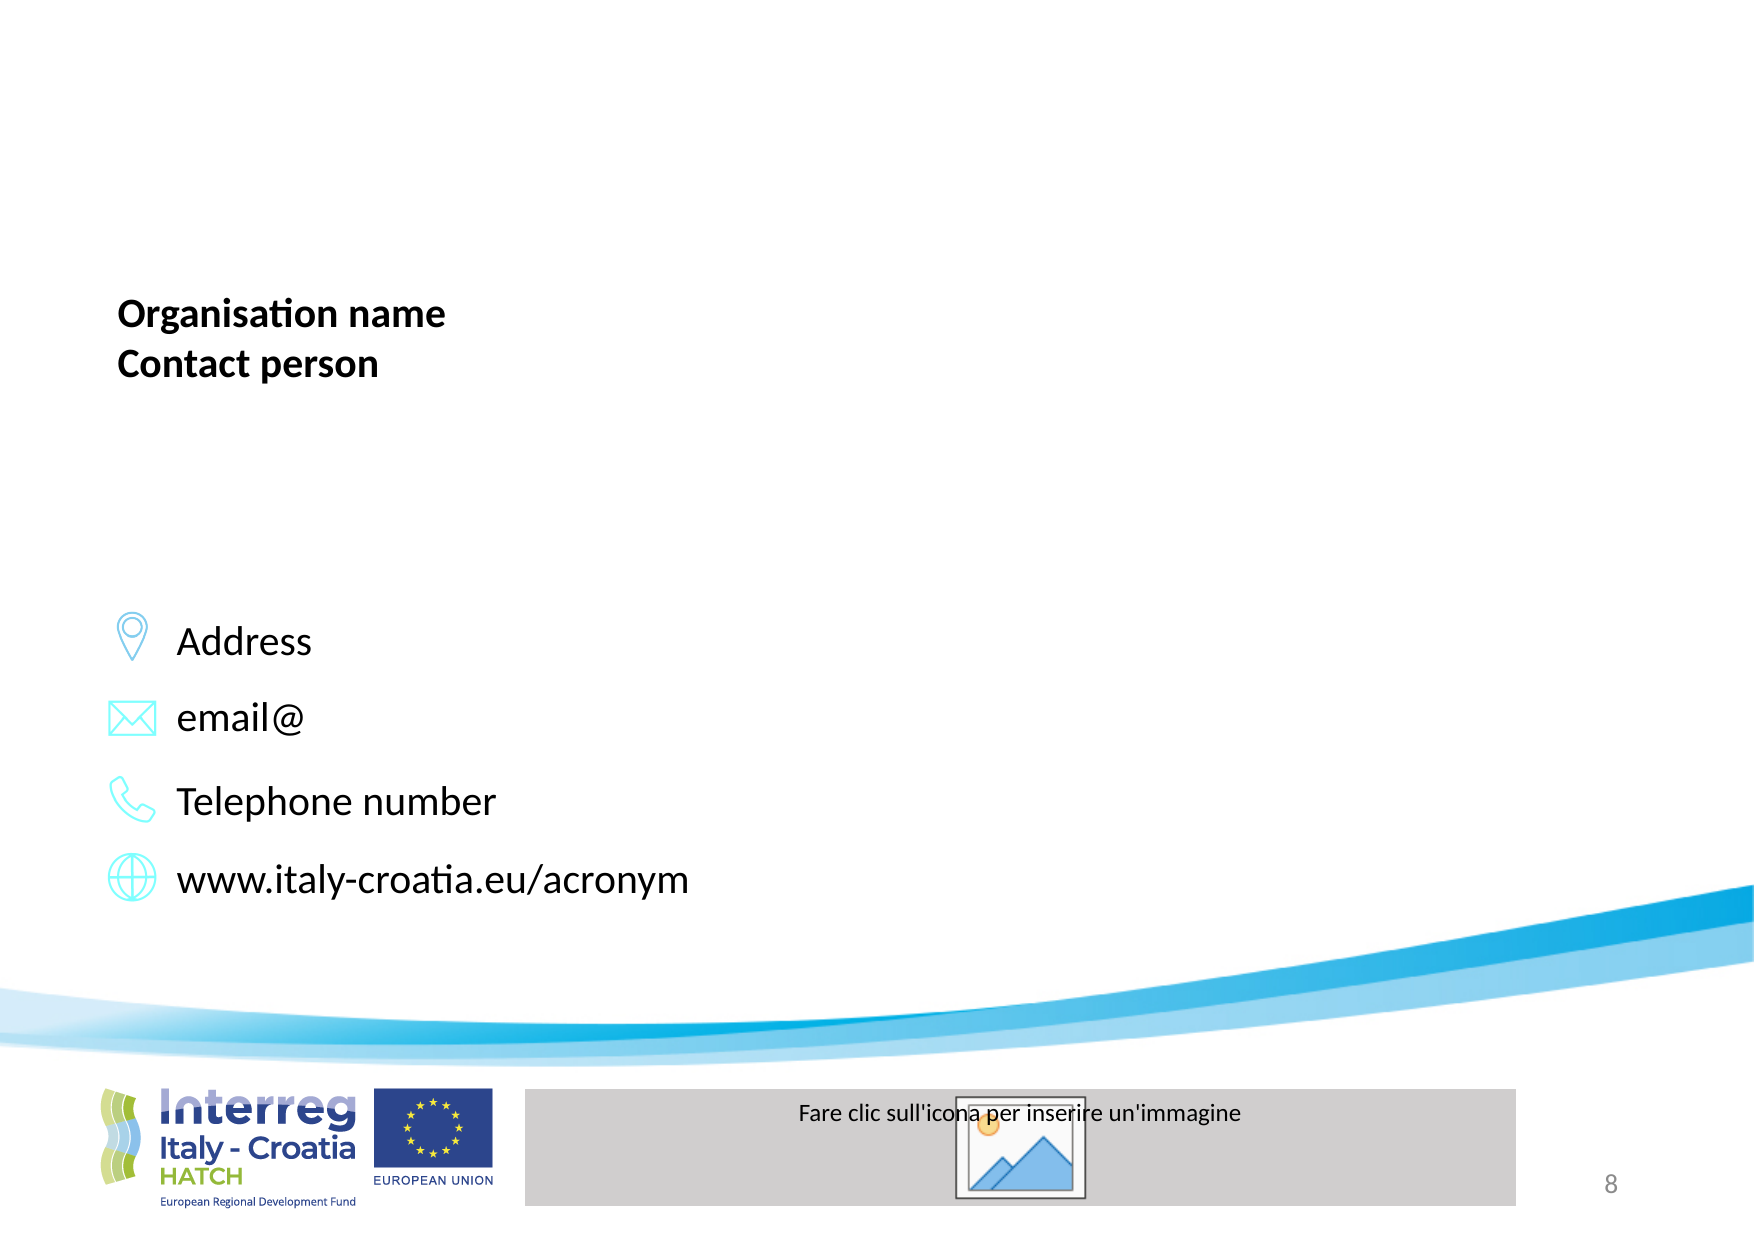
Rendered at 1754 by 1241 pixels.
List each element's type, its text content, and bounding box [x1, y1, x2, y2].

picture [102, 606, 161, 666]
text_box email@ [161, 682, 1190, 748]
text_box Telephone number [161, 766, 1190, 832]
slide_number 8 [1526, 1149, 1634, 1216]
text_box www.italy-croatia.eu/acronym [161, 844, 1190, 910]
text_box Organisation name Contact person [102, 278, 1190, 394]
picture [0, 847, 1754, 1218]
picture [103, 769, 161, 829]
picture [102, 688, 161, 748]
text_box Address [161, 606, 1190, 671]
